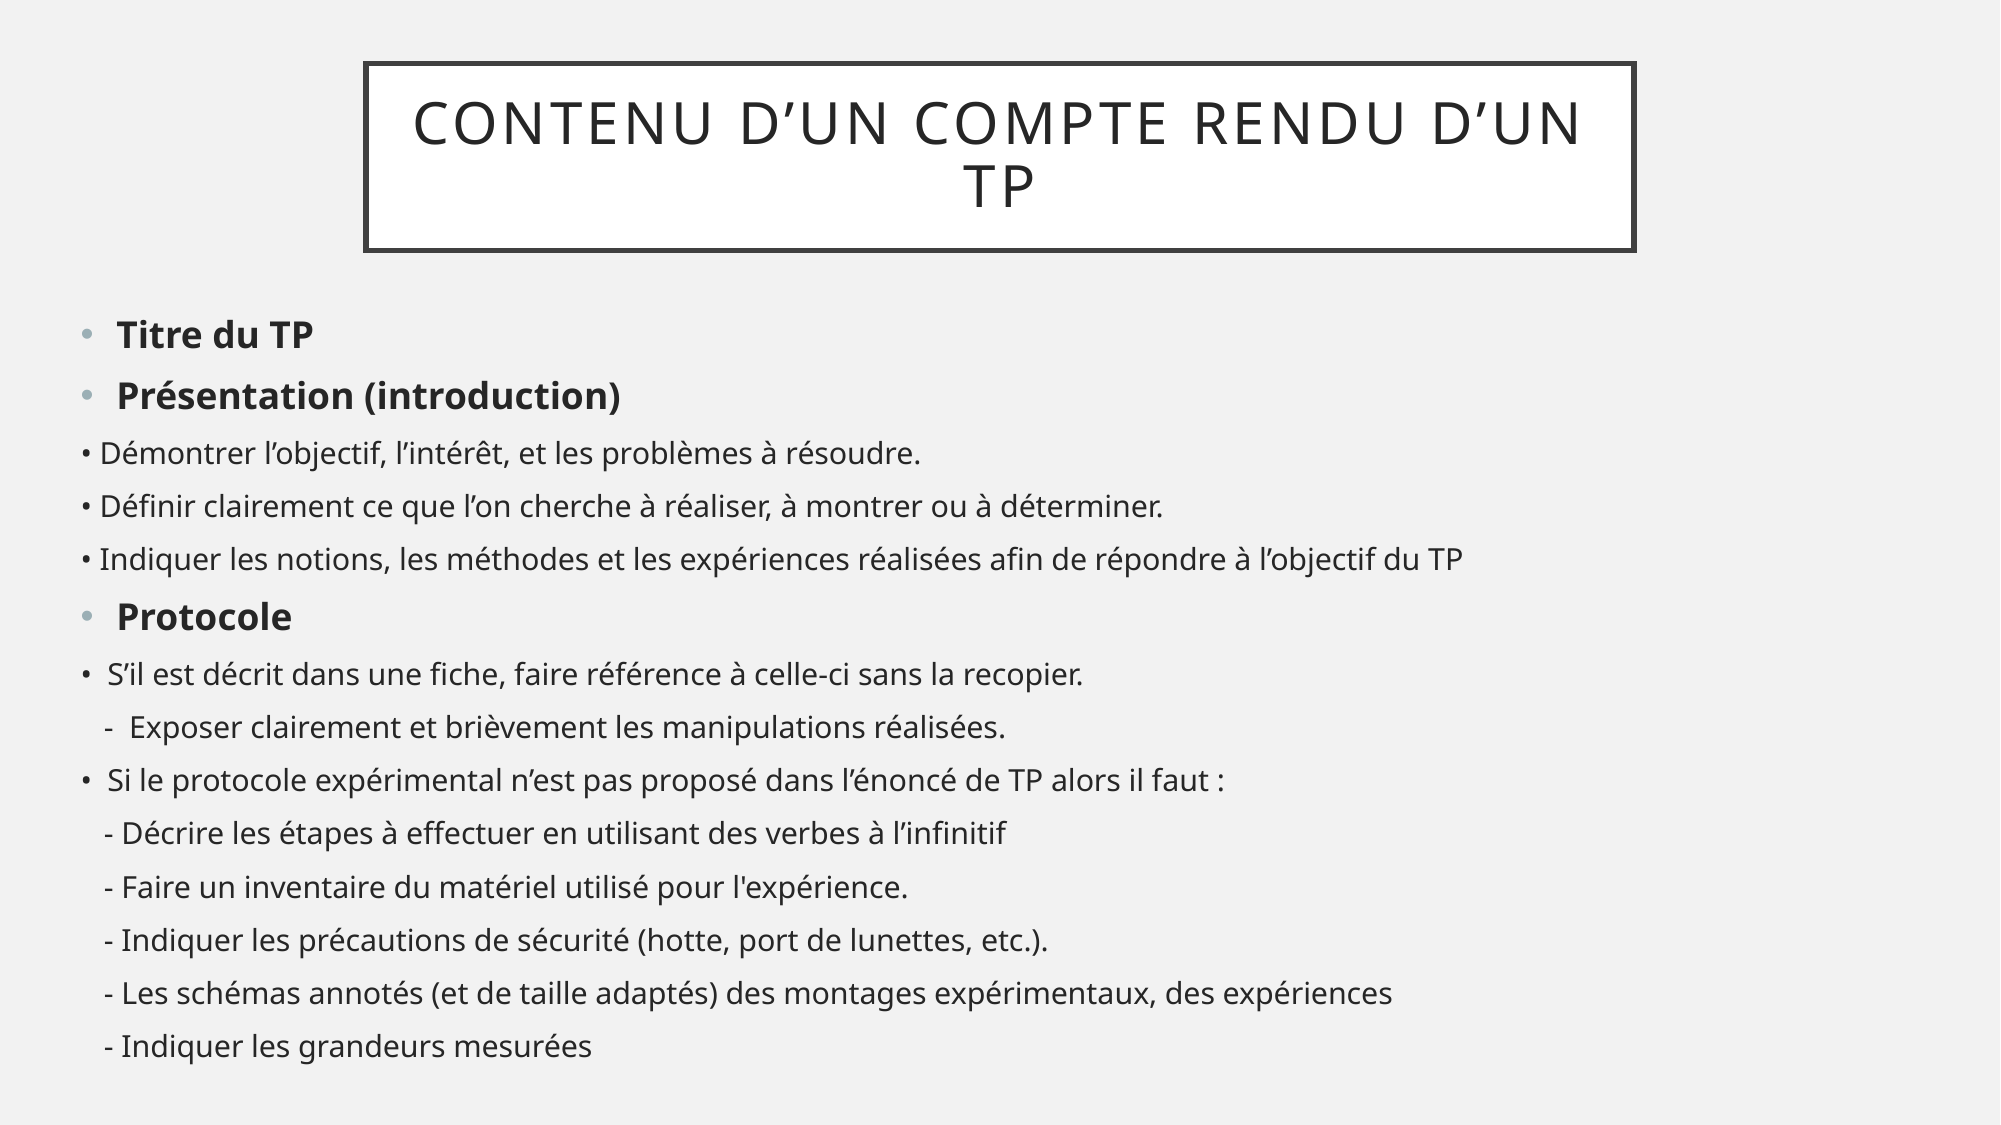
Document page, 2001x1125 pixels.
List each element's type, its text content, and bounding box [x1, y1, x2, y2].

title Contenu d’un compte rendu d’un TP [363, 61, 1637, 250]
list Titre du TP Présentation (introduction) • Démontrer l’objectif, l’intérêt, et les problèmes à résoudre. • Définir clairement ce que l’on cherche à réaliser, à montrer ou à déterminer. • Indiquer les notions, les méthodes et les expériences réalisées afin de répondre à l’objectif du TP Protocole • S’il est décrit dans une fiche, faire référence à celle-ci sans la recopier. - Exposer clairement et brièvement les manipulations réalisées. • Si le protocole expérimental n’est pas proposé dans l’énoncé de TP alors il faut : - Décrire les étapes à effectuer en utilisant des verbes à l’infinitif - Faire un inventaire du matériel utilisé pour l'expérience. - Indiquer les précautions de sécurité (hotte, port de lunettes, etc.). - Les schémas annotés (et de taille adaptés) des montages expérimentaux, des expériences - Indiquer les grandeurs mesurées [65, 250, 1941, 1081]
